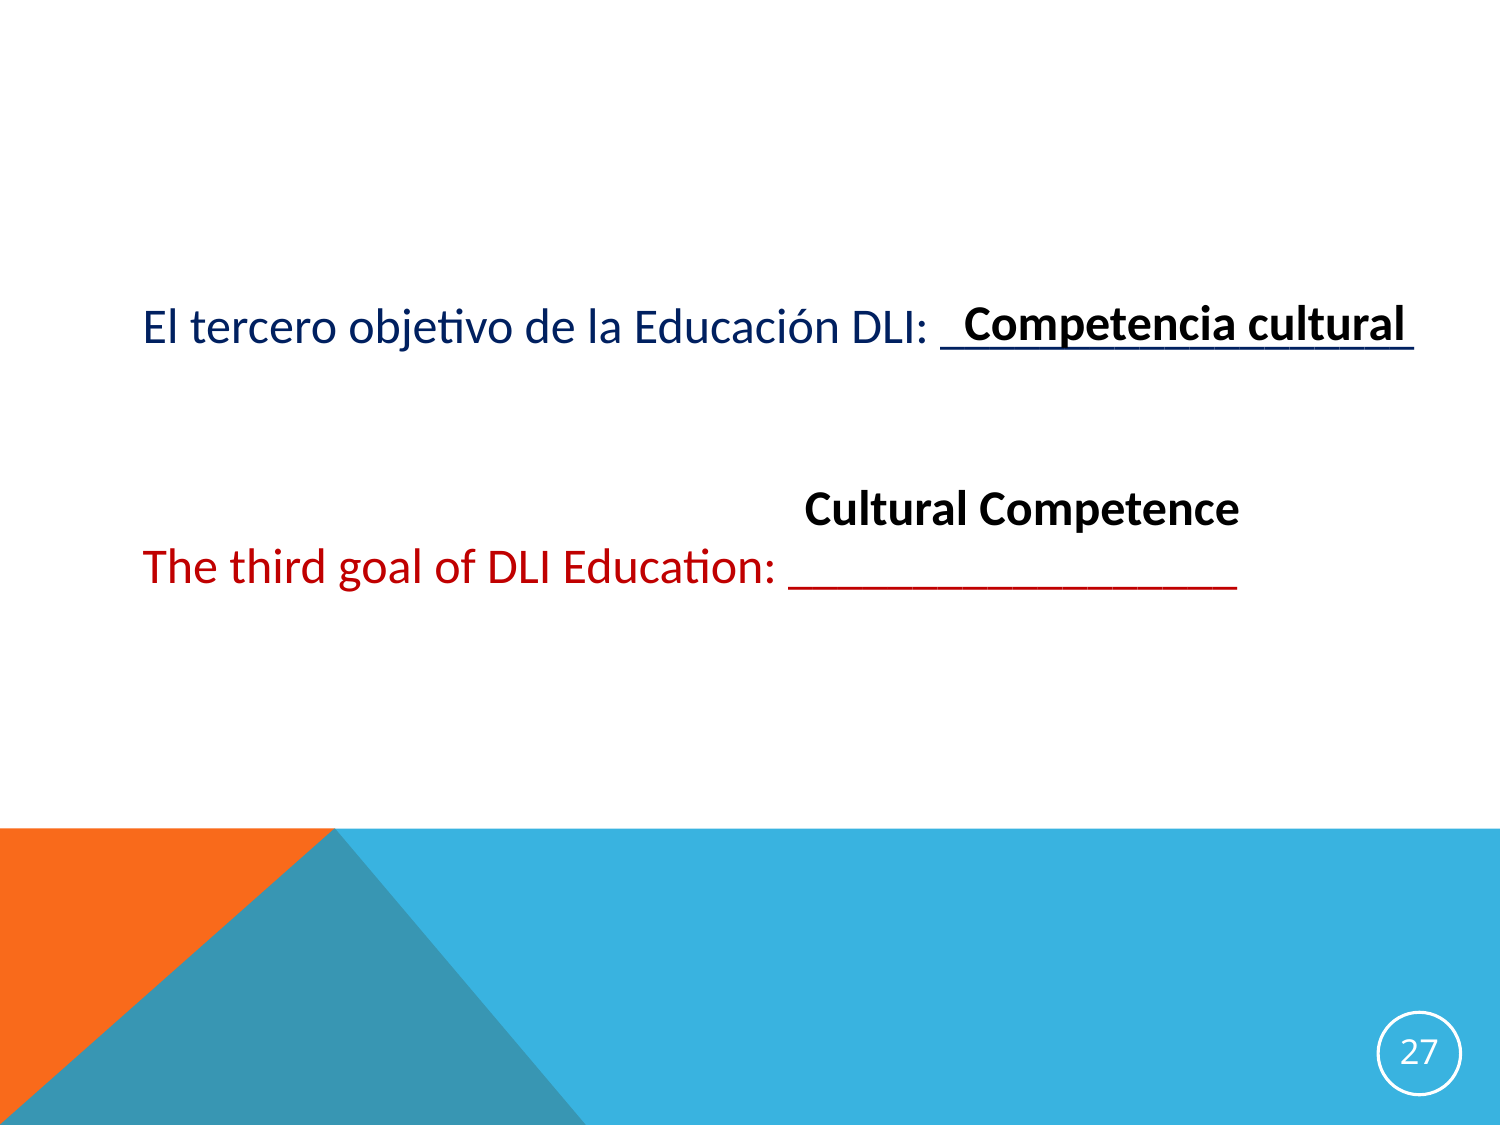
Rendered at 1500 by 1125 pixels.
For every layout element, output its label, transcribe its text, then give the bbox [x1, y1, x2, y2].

slide_number 27 [1376, 1010, 1463, 1097]
text_box Competencia cultural [949, 283, 1421, 358]
text_box Cultural Competence [790, 468, 1256, 543]
text_box El tercero objetivo de la Educación DLI: ___________________ The third goal of DLI Education: __________________ [127, 286, 1434, 602]
